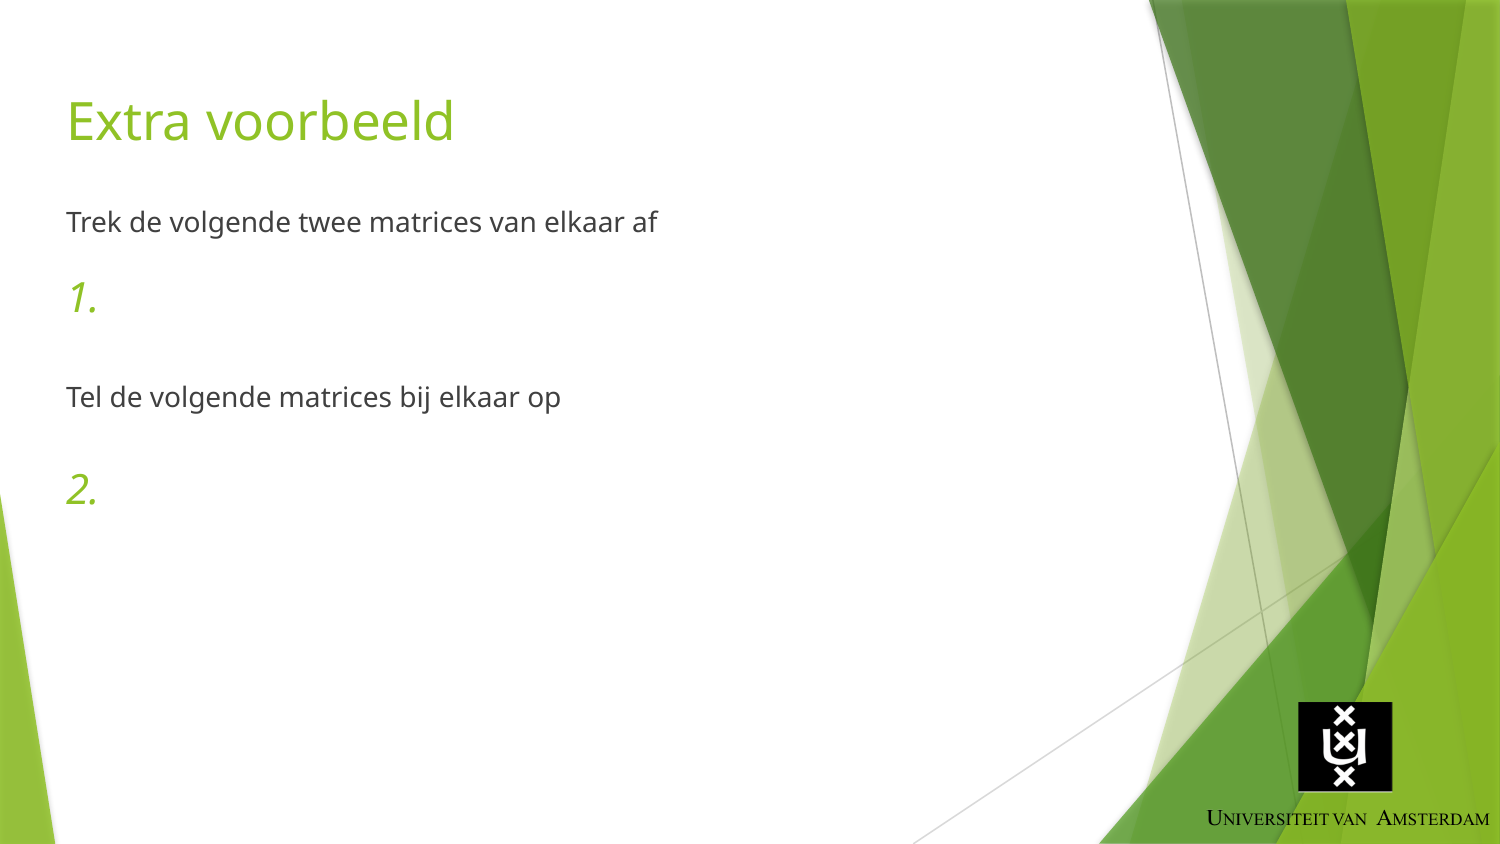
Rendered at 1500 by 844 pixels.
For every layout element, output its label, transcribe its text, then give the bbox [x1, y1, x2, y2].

picture [1192, 701, 1500, 844]
title Extra voorbeeld [51, 72, 1449, 167]
